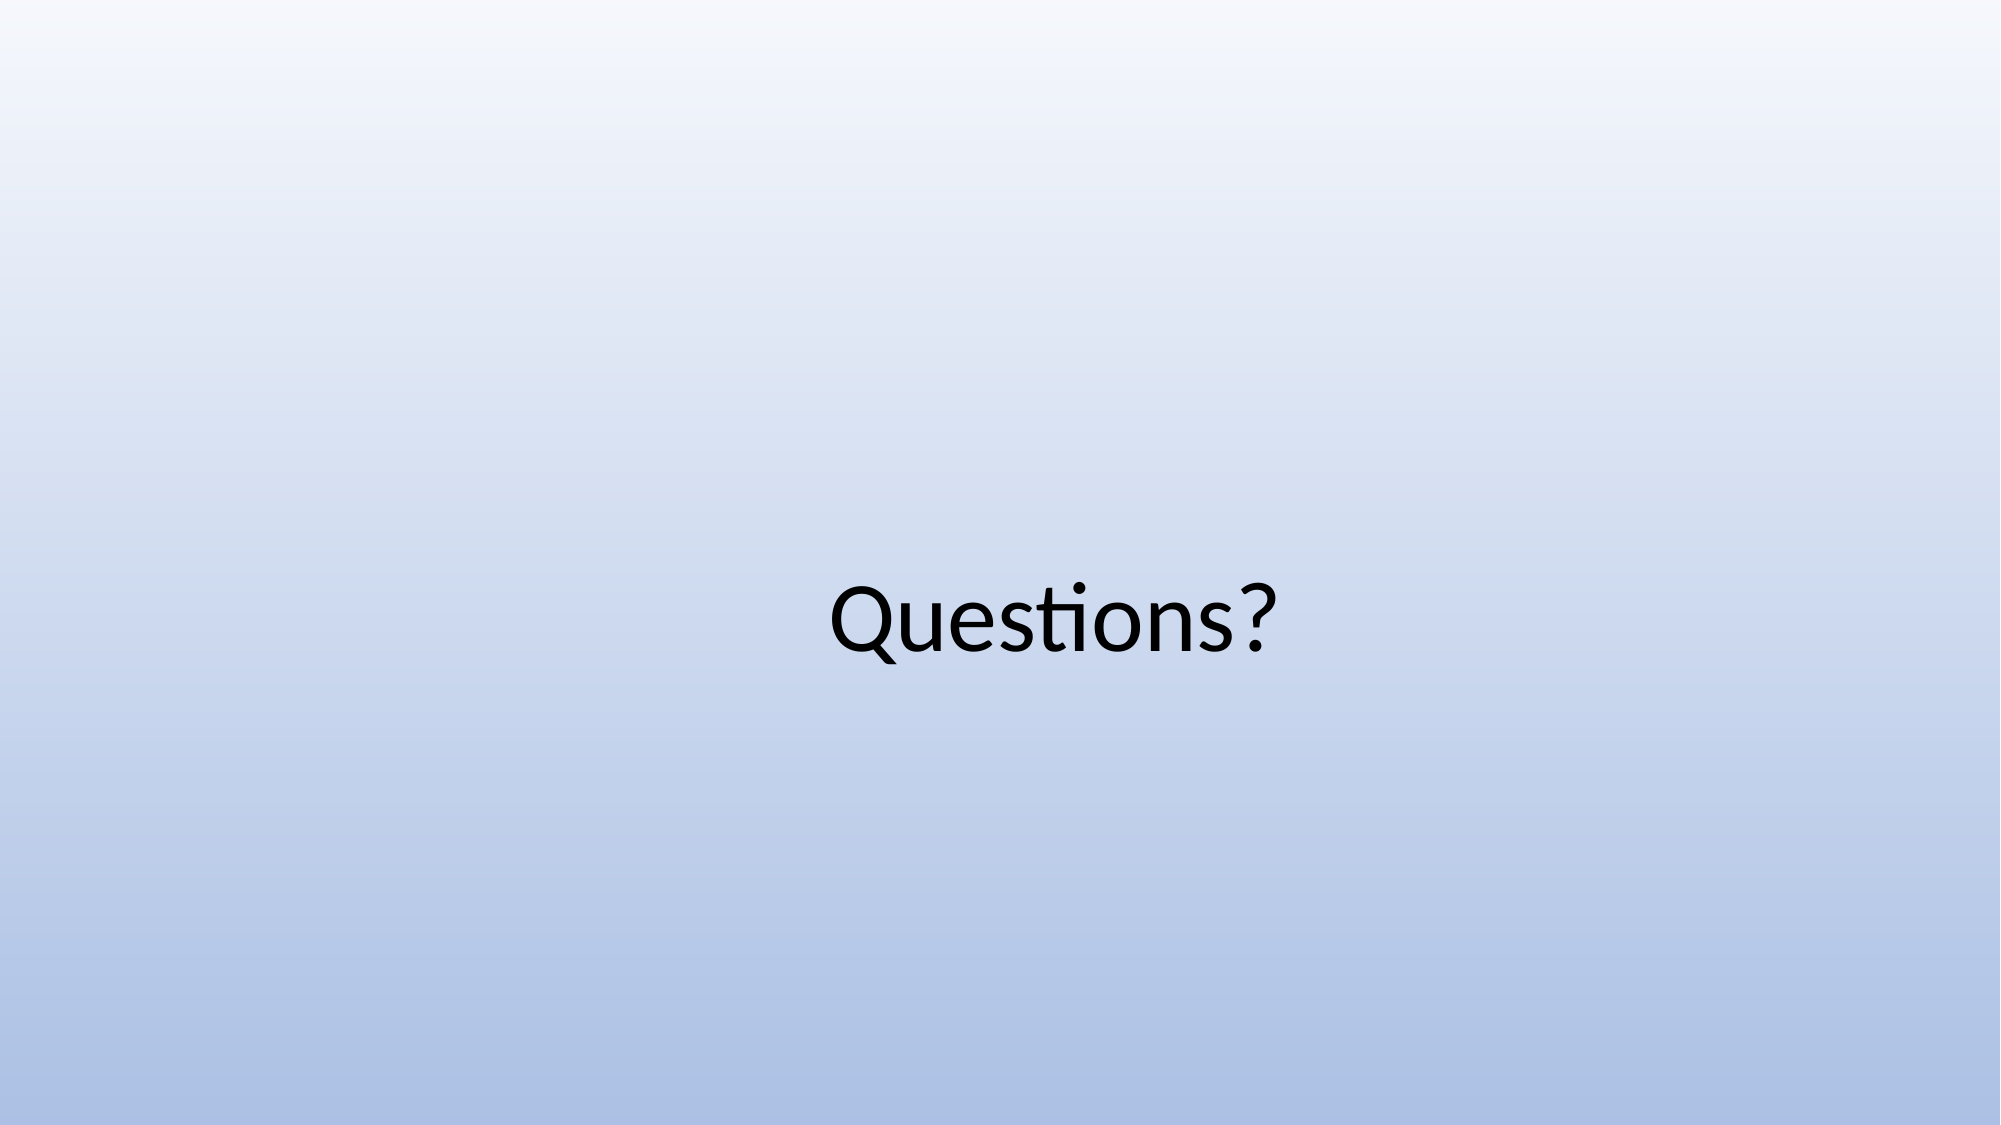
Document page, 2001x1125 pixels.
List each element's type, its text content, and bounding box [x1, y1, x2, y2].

list Questions? [137, 299, 1863, 1014]
